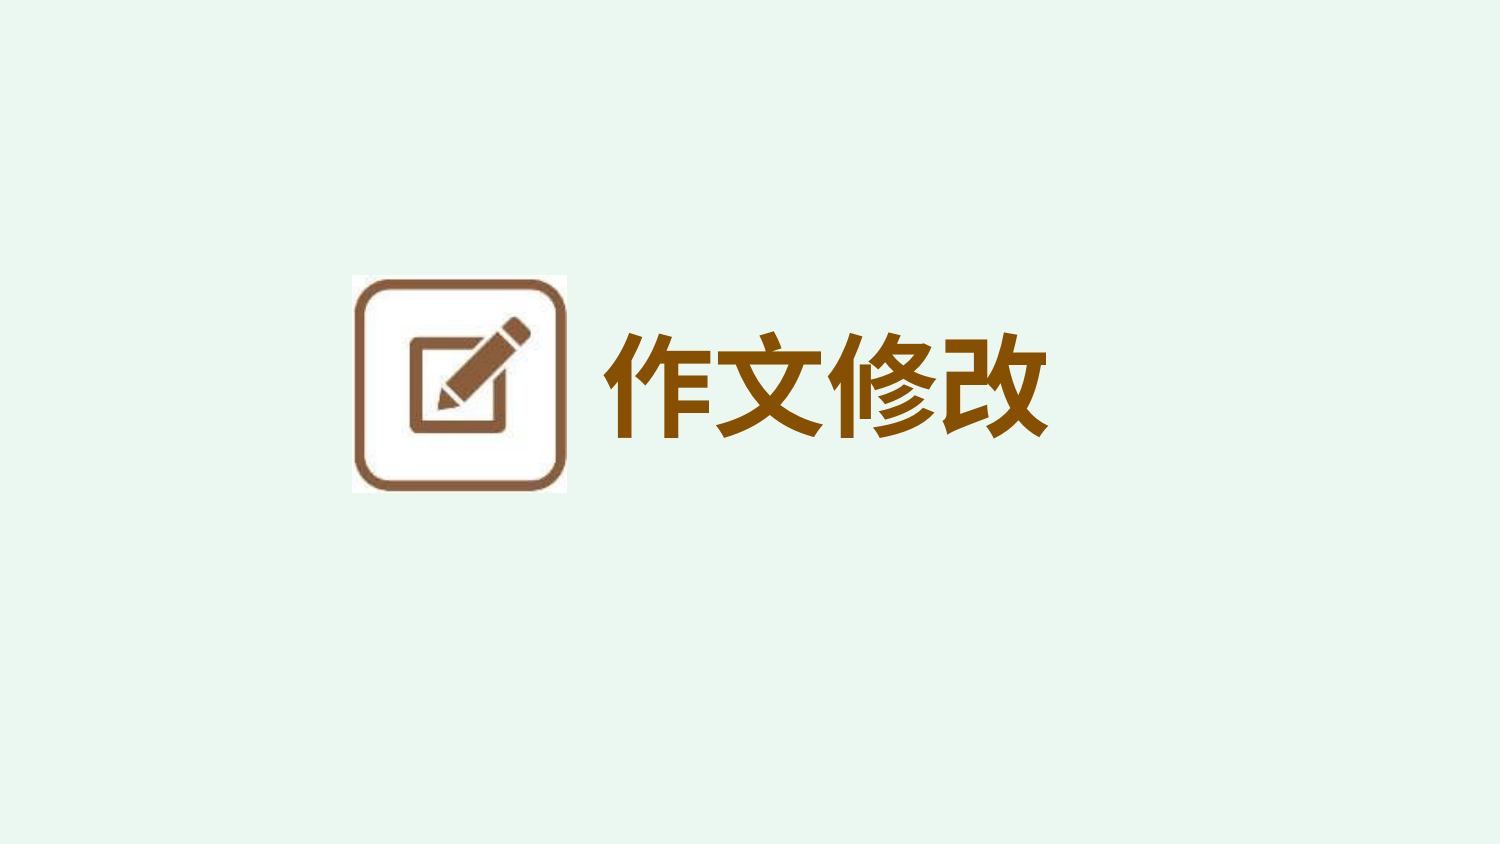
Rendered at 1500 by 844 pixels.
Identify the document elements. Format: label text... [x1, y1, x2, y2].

text_box 作文修改 [589, 310, 1075, 457]
picture [352, 275, 568, 494]
